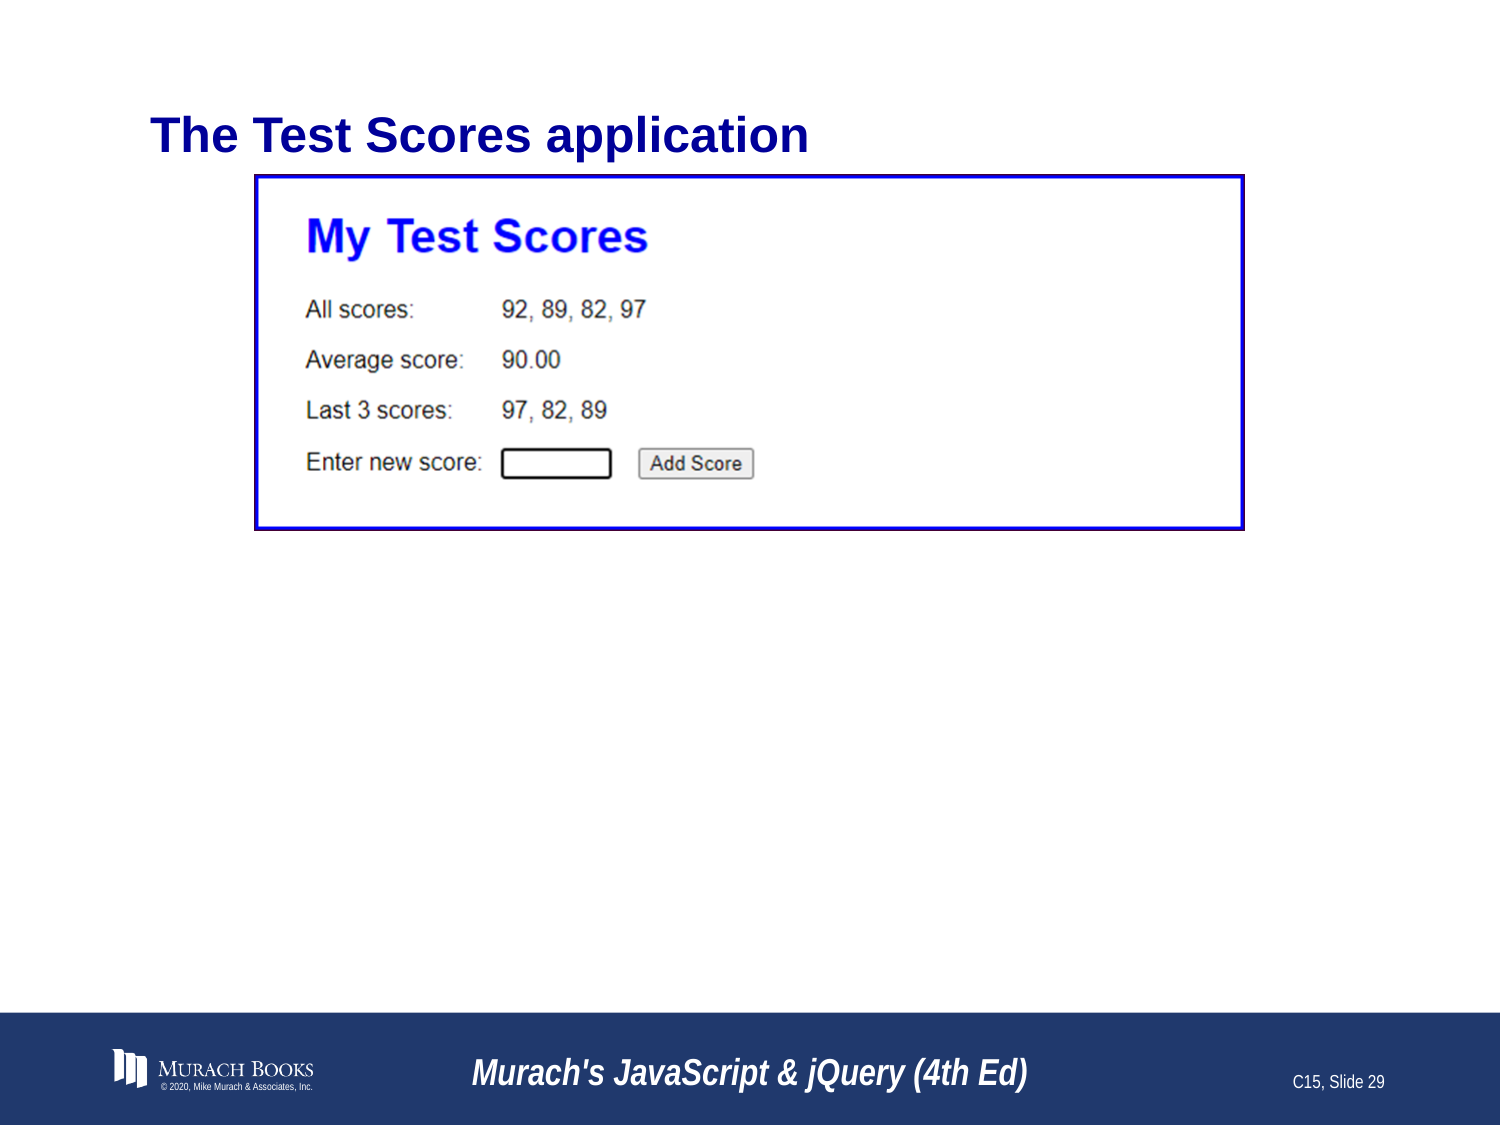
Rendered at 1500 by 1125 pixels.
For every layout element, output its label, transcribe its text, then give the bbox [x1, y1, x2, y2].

slide_number Murach's JavaScript & jQuery (4th Ed) [463, 1025, 1050, 1100]
slide_number C15, Slide 29 [1087, 1025, 1400, 1100]
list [254, 174, 1246, 532]
footer © 2020, Mike Murach & Associates, Inc. [12, 1025, 463, 1100]
title The Test Scores application [150, 102, 1350, 164]
